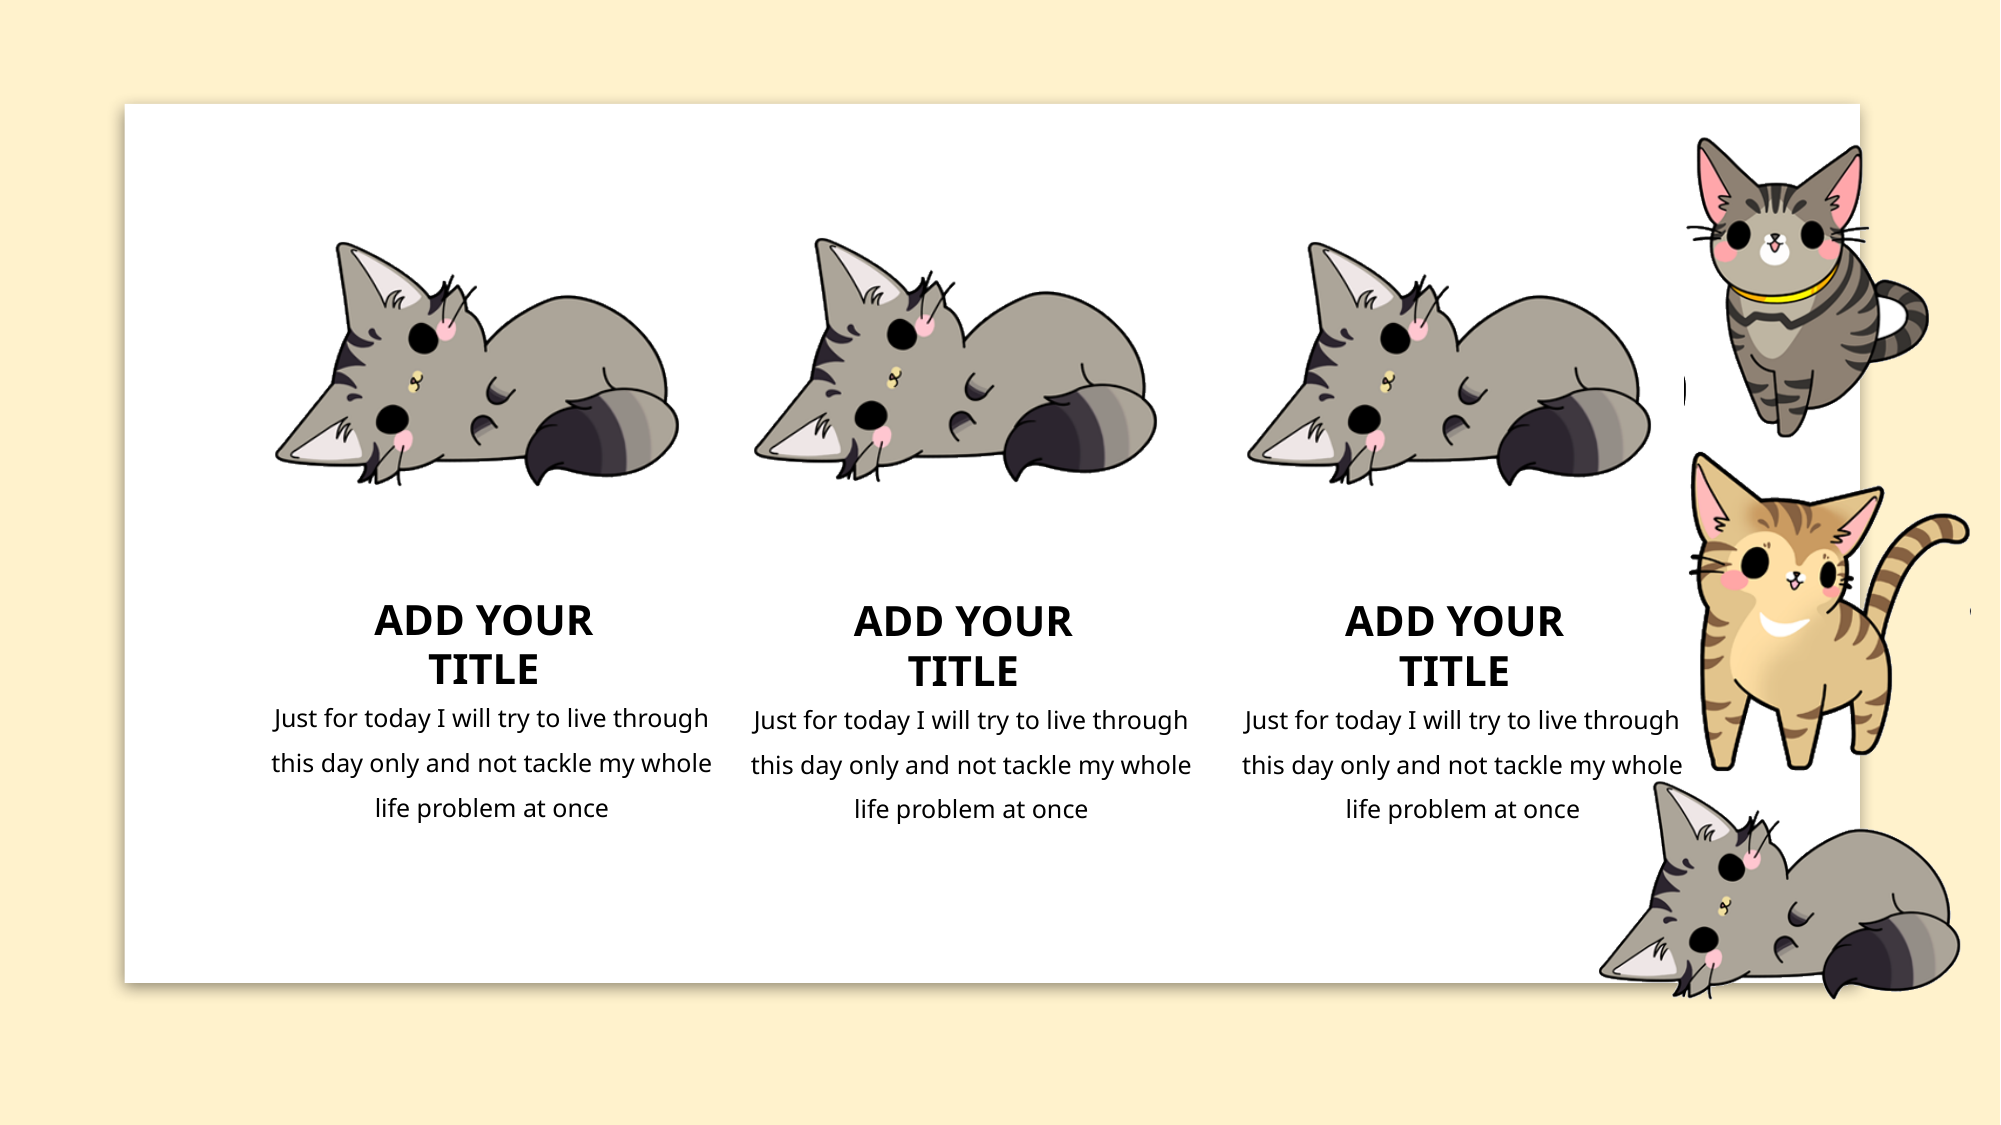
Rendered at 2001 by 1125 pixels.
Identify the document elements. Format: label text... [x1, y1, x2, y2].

text_box ADD YOUR TITLE [311, 585, 657, 680]
text_box [124, 103, 1861, 984]
text_box Just for today I will try to live through this day only and not tackle my whole life problem at once [1225, 681, 1663, 832]
text_box ADD YOUR TITLE [1282, 587, 1628, 681]
picture [1226, 111, 1971, 1009]
picture [254, 236, 691, 497]
text_box Just for today I will try to live through this day only and not tackle my whole life problem at once [254, 680, 730, 830]
text_box ADD YOUR TITLE [790, 587, 1136, 681]
picture [732, 232, 1169, 493]
text_box Just for today I will try to live through this day only and not tackle my whole life problem at once [734, 681, 1210, 832]
